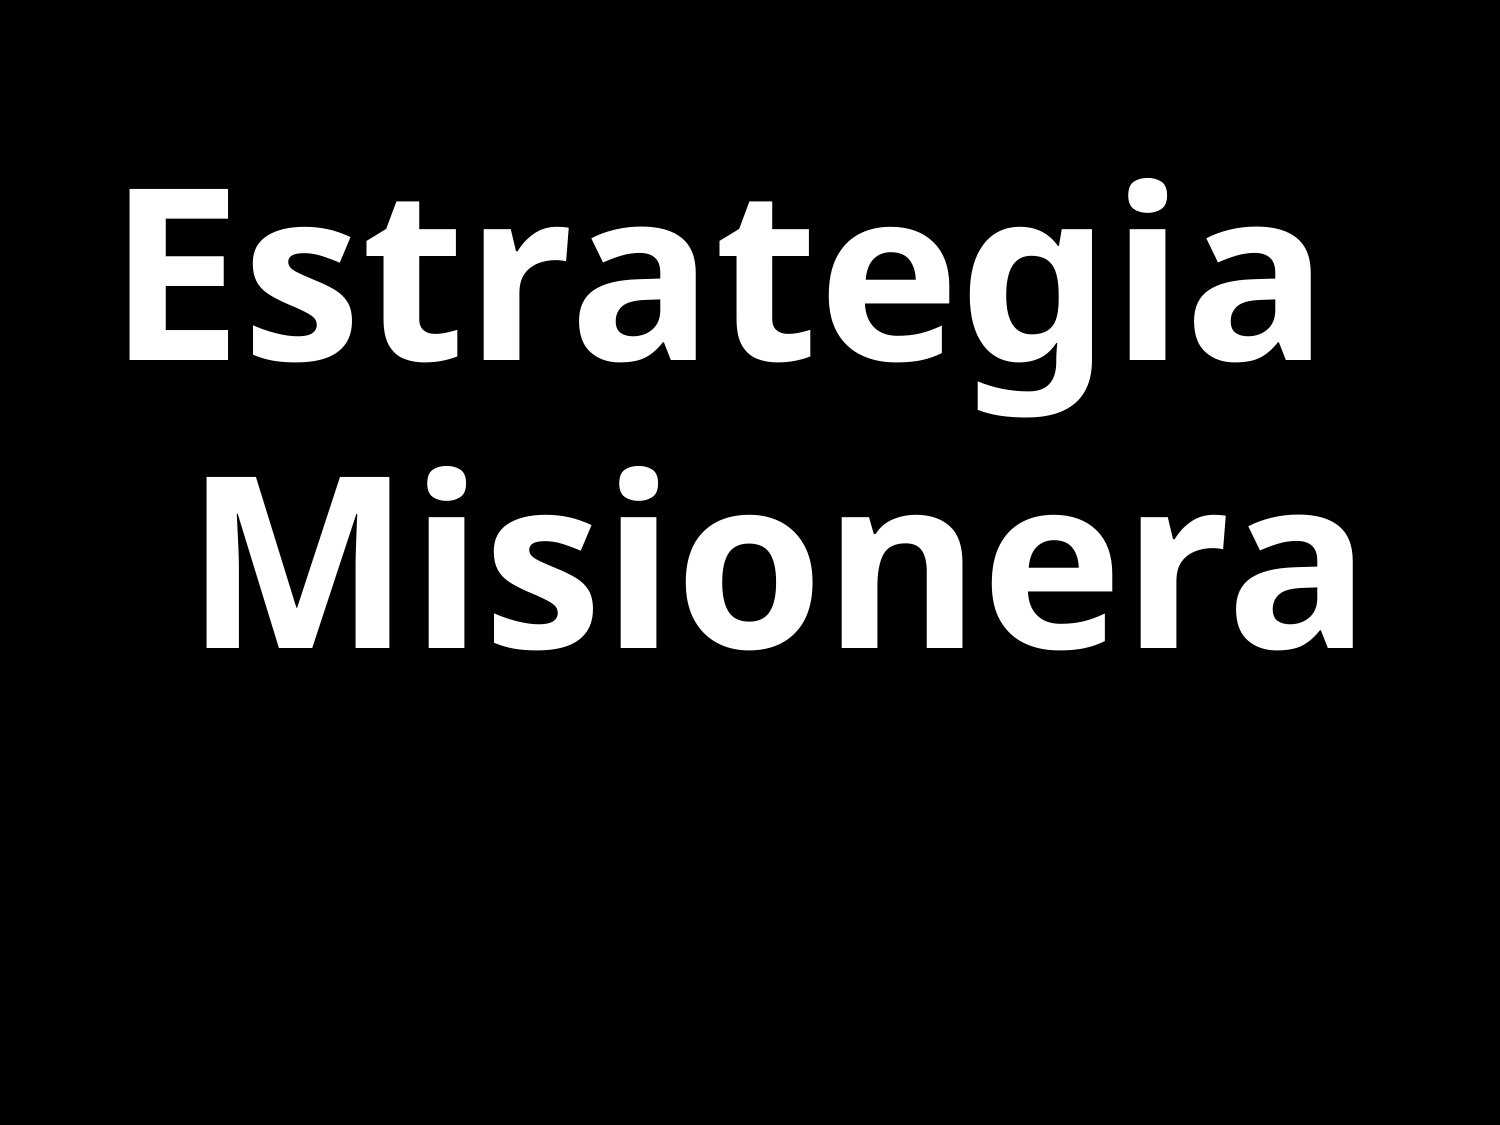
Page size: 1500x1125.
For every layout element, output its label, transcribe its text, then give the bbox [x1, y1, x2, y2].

list Estrategia Misionera [75, 113, 1425, 857]
